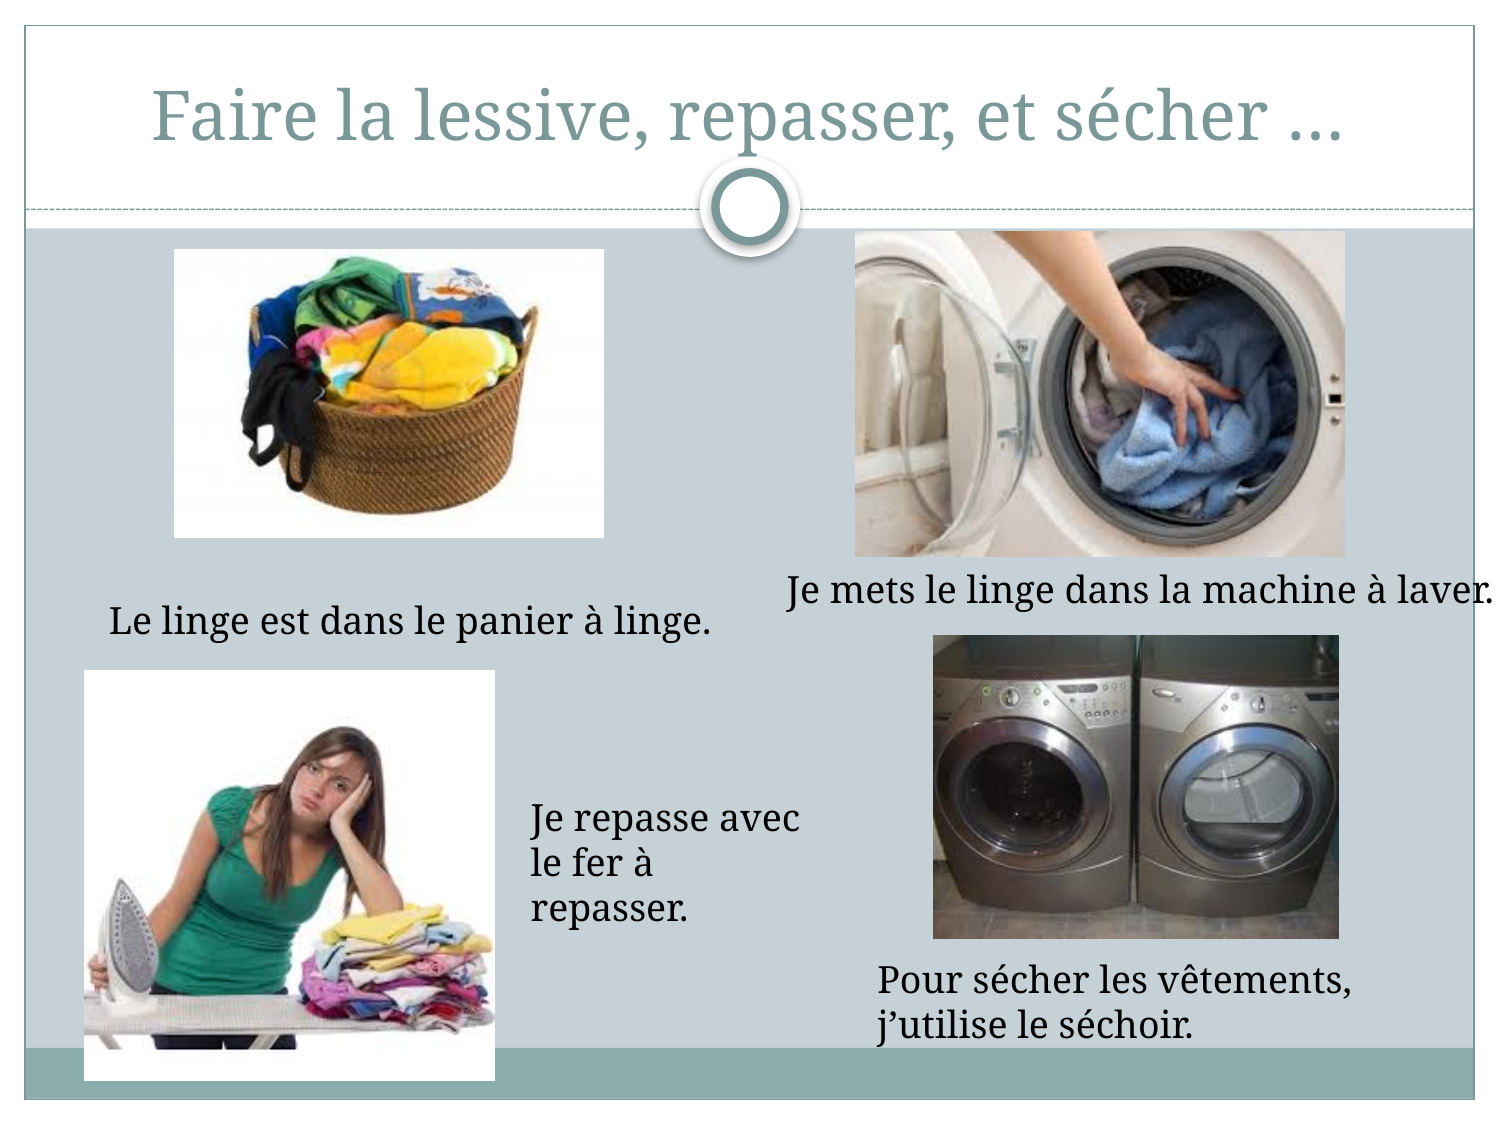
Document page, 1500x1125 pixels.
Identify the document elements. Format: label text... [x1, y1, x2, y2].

picture [174, 249, 604, 538]
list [855, 230, 1345, 557]
picture [84, 670, 495, 1082]
text_box Je mets le linge dans la machine à laver. [771, 559, 1500, 619]
picture [933, 635, 1339, 939]
text_box Pour sécher les vêtements, j’utilise le séchoir. [862, 948, 1413, 1054]
text_box Le linge est dans le panier à linge. [94, 589, 728, 650]
title Faire la lessive, repasser, et sécher … [49, 37, 1450, 162]
text_box Je repasse avec le fer à repasser. [515, 787, 816, 937]
